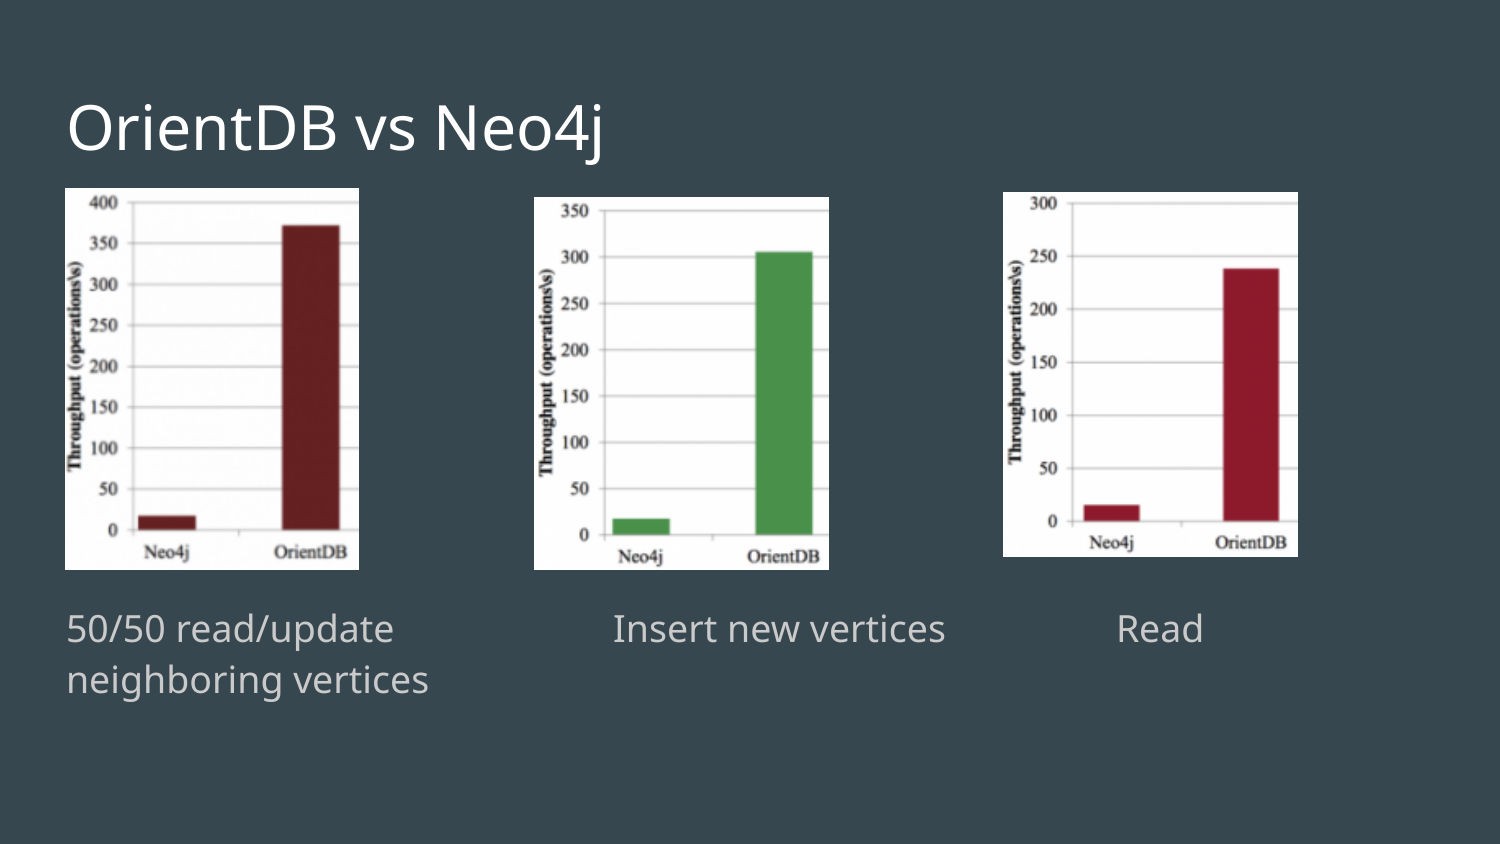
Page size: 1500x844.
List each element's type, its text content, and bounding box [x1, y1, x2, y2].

picture [1003, 192, 1298, 558]
picture [64, 188, 360, 570]
picture [534, 196, 829, 570]
title OrientDB vs Neo4j [51, 72, 1449, 167]
list 50/50 read/update Insert new vertices Read neighboring vertices [51, 582, 1435, 735]
